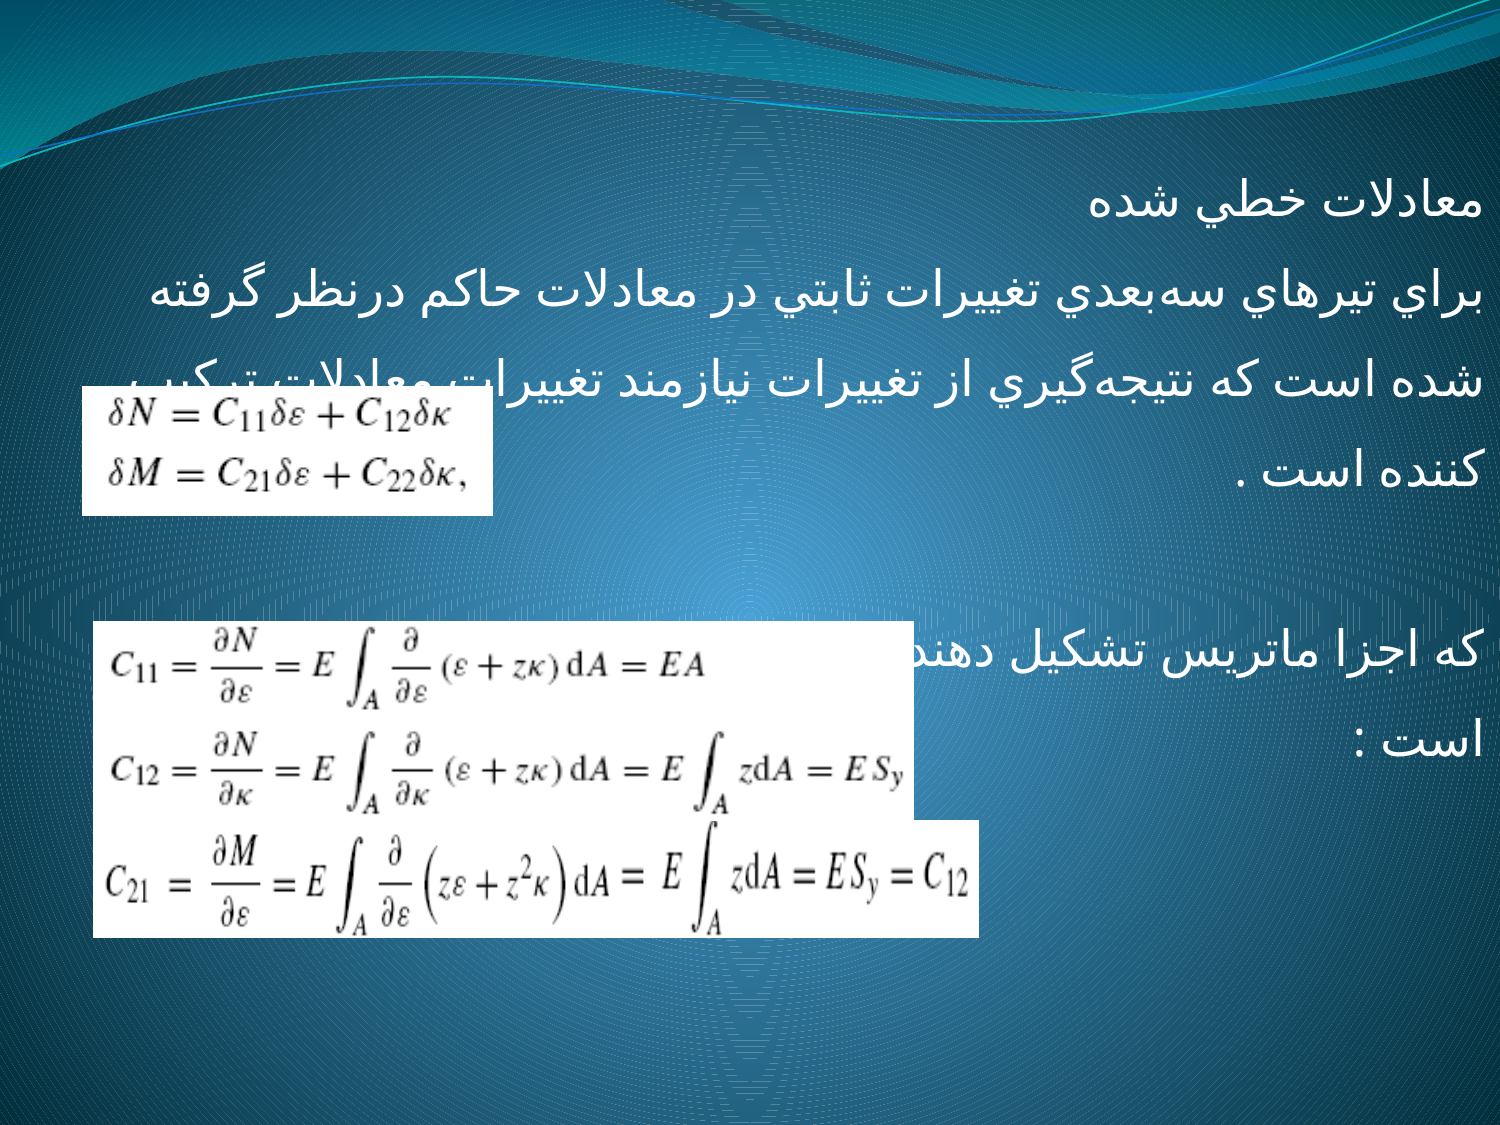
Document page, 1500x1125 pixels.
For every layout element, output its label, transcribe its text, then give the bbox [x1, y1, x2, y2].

picture [93, 830, 604, 938]
text_box معادلات خطي شده براي تيرهاي سه‌بعدي تغييرات ثابتي در معادلات حاکم درنظر گرفته شده است که نتيجه‌گيري از تغييرات نيازمند تغييرات معادلات تركيب كننده است . که اجزا ماتريس تشكيل دهنده مماسي مقطع عرضي به صورت زير است : [35, 128, 1500, 1125]
picture [93, 620, 915, 821]
picture [81, 386, 493, 516]
picture [609, 820, 979, 938]
